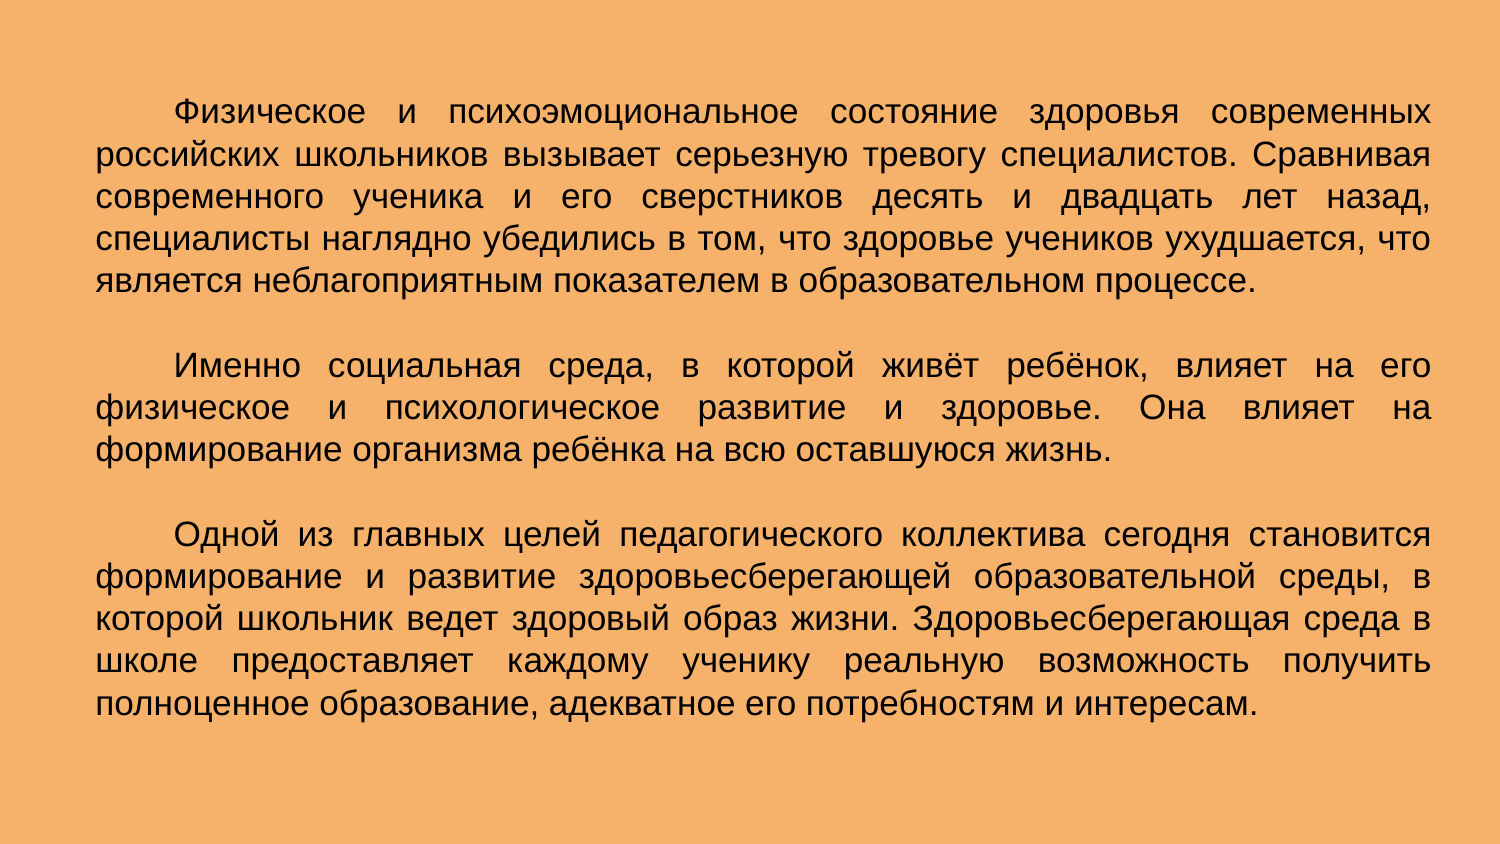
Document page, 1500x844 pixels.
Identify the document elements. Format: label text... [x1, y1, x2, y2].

title Физическое и психоэмоциональное состояние здоровья современных российских школьников вызывает серьезную тревогу специалистов. Сравнивая современного ученика и его сверстников десять и двадцать лет назад, специалисты наглядно убедились в том, что здоровье учеников ухудшается, что является неблагоприятным показателем в образовательном процессе. Именно социальная среда, в которой живёт ребёнок, влияет на его физическое и психологическое развитие и здоровье. Она влияет на формирование организма ребёнка на всю оставшуюся жизнь. Одной из главных целей педагогического коллектива сегодня становится формирование и развитие здоровьесберегающей образовательной среды, в которой школьник ведет здоровый образ жизни. Здоровьесберегающая среда в школе предоставляет каждому ученику реальную возможность получить полноценное образование, адекватное его потребностям и интересам. [80, 73, 1448, 745]
